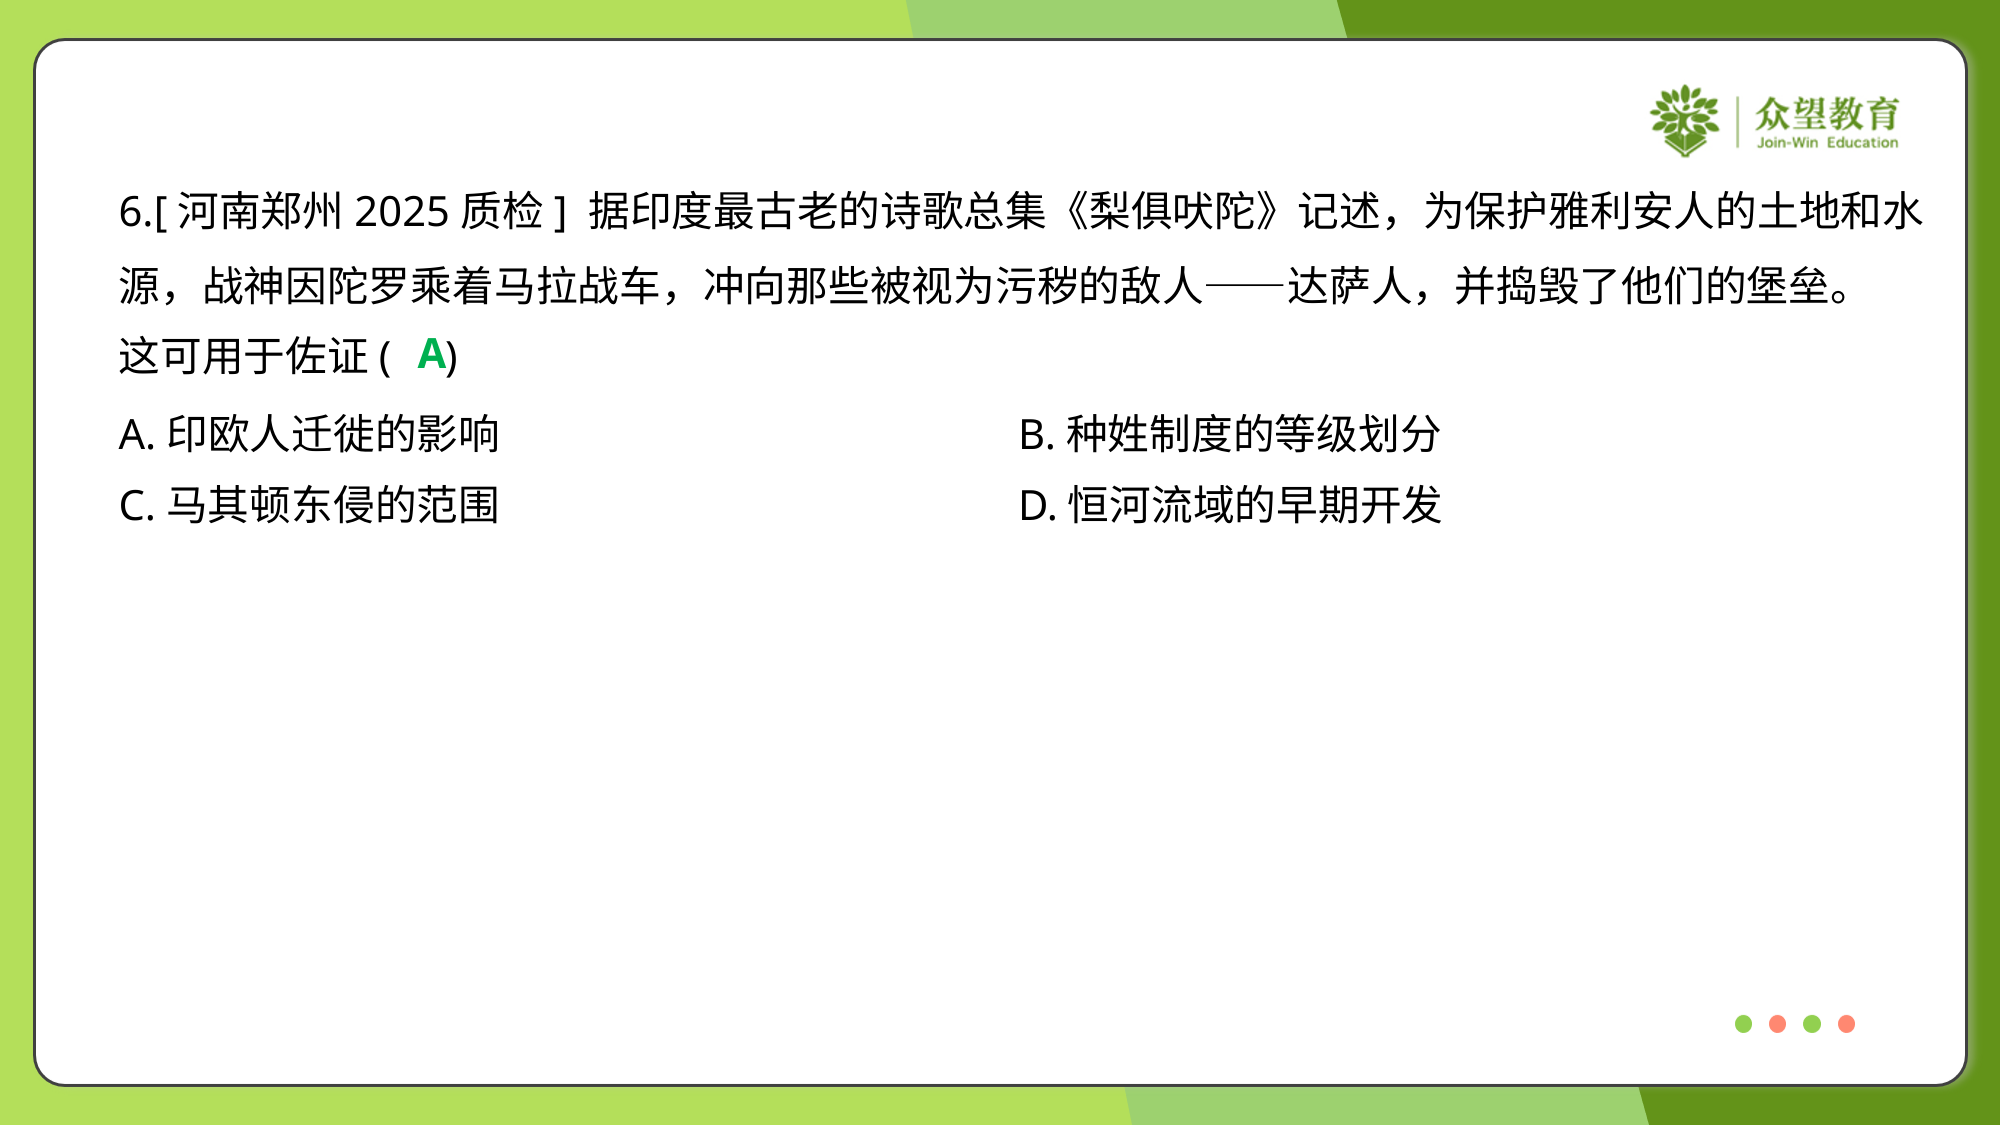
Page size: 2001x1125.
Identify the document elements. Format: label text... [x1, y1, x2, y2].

picture [0, 0, 2000, 1125]
text_box 6.[河南郑州2025质检] 据印度最古老的诗歌总集《梨俱吠陀》记述，为保护雅利安人的土地和水 源，战神因陀罗乘着马拉战车，冲向那些被视为污秽的敌人——达萨人，并捣毁了他们的堡垒。 这可用于佐证( ) [118, 159, 1883, 373]
text_box A [401, 306, 463, 371]
text_box A.印欧人迁徙的影响 B.种姓制度的等级划分 C.马其顿东侵的范围 D.恒河流域的早期开发 [118, 382, 1883, 522]
